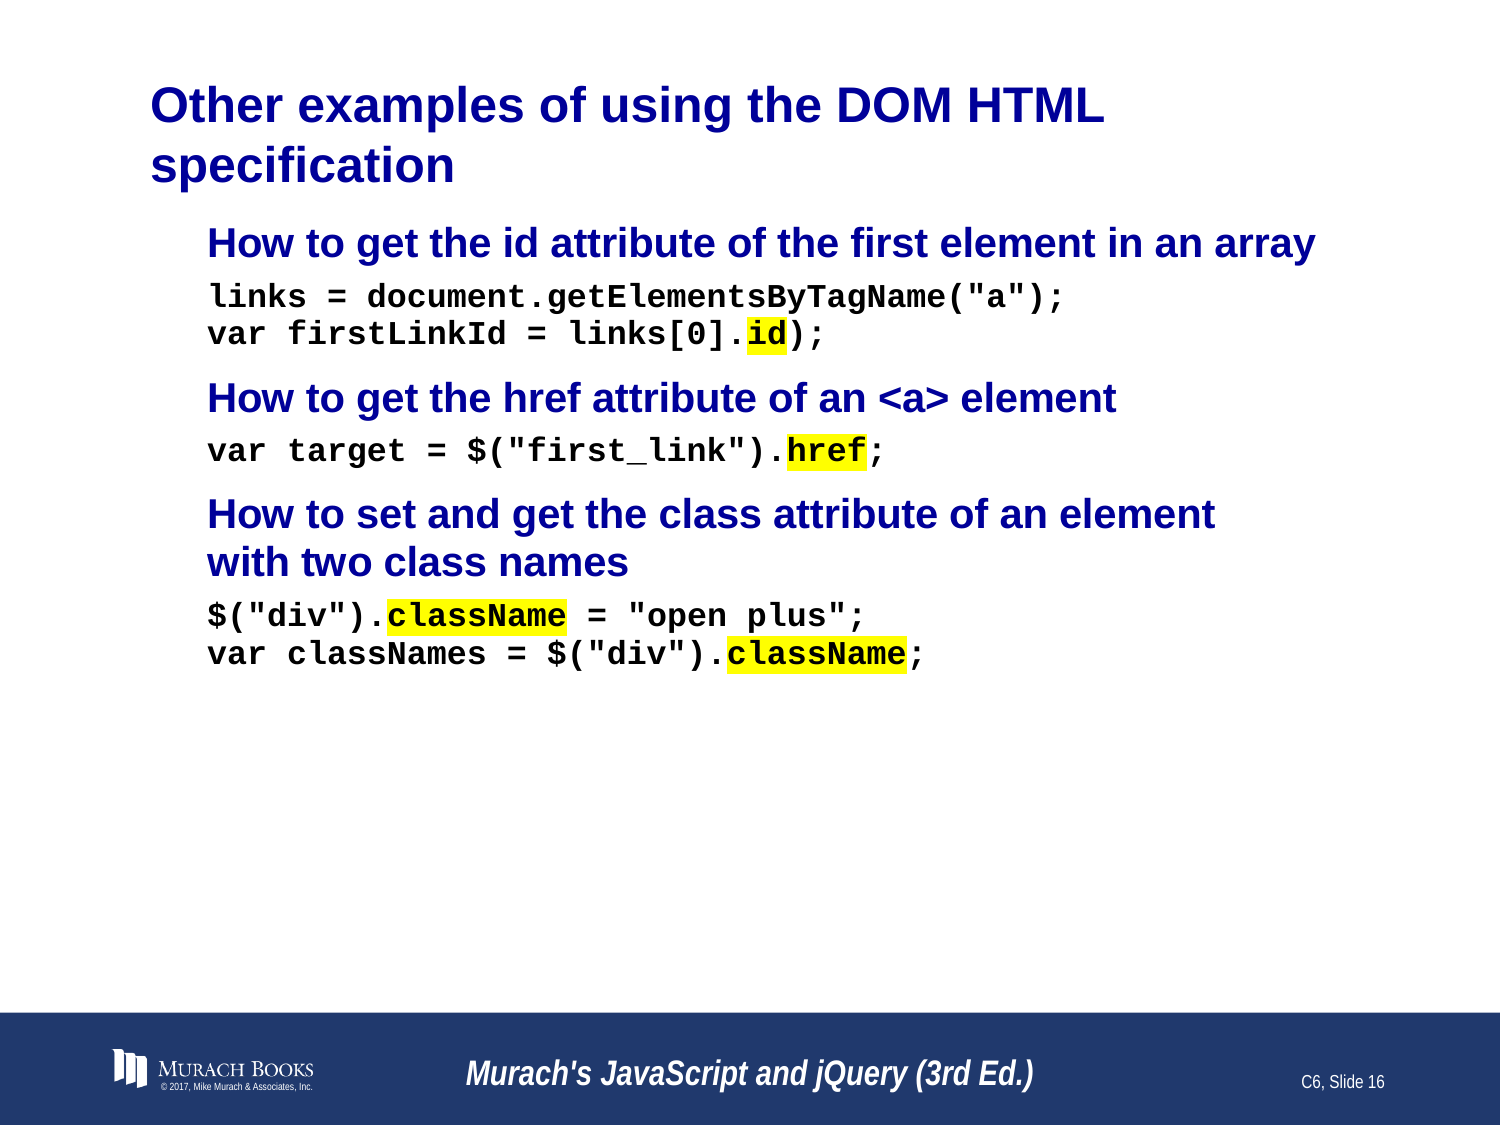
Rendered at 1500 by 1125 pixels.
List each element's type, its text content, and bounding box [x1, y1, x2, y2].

slide_number Murach's JavaScript and jQuery (3rd Ed.) [463, 1025, 1050, 1100]
slide_number C6, Slide 16 [1087, 1025, 1400, 1100]
footer © 2017, Mike Murach & Associates, Inc. [12, 1025, 463, 1100]
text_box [149, 199, 1350, 675]
title Other examples of using the DOM HTML specification [150, 102, 1350, 164]
